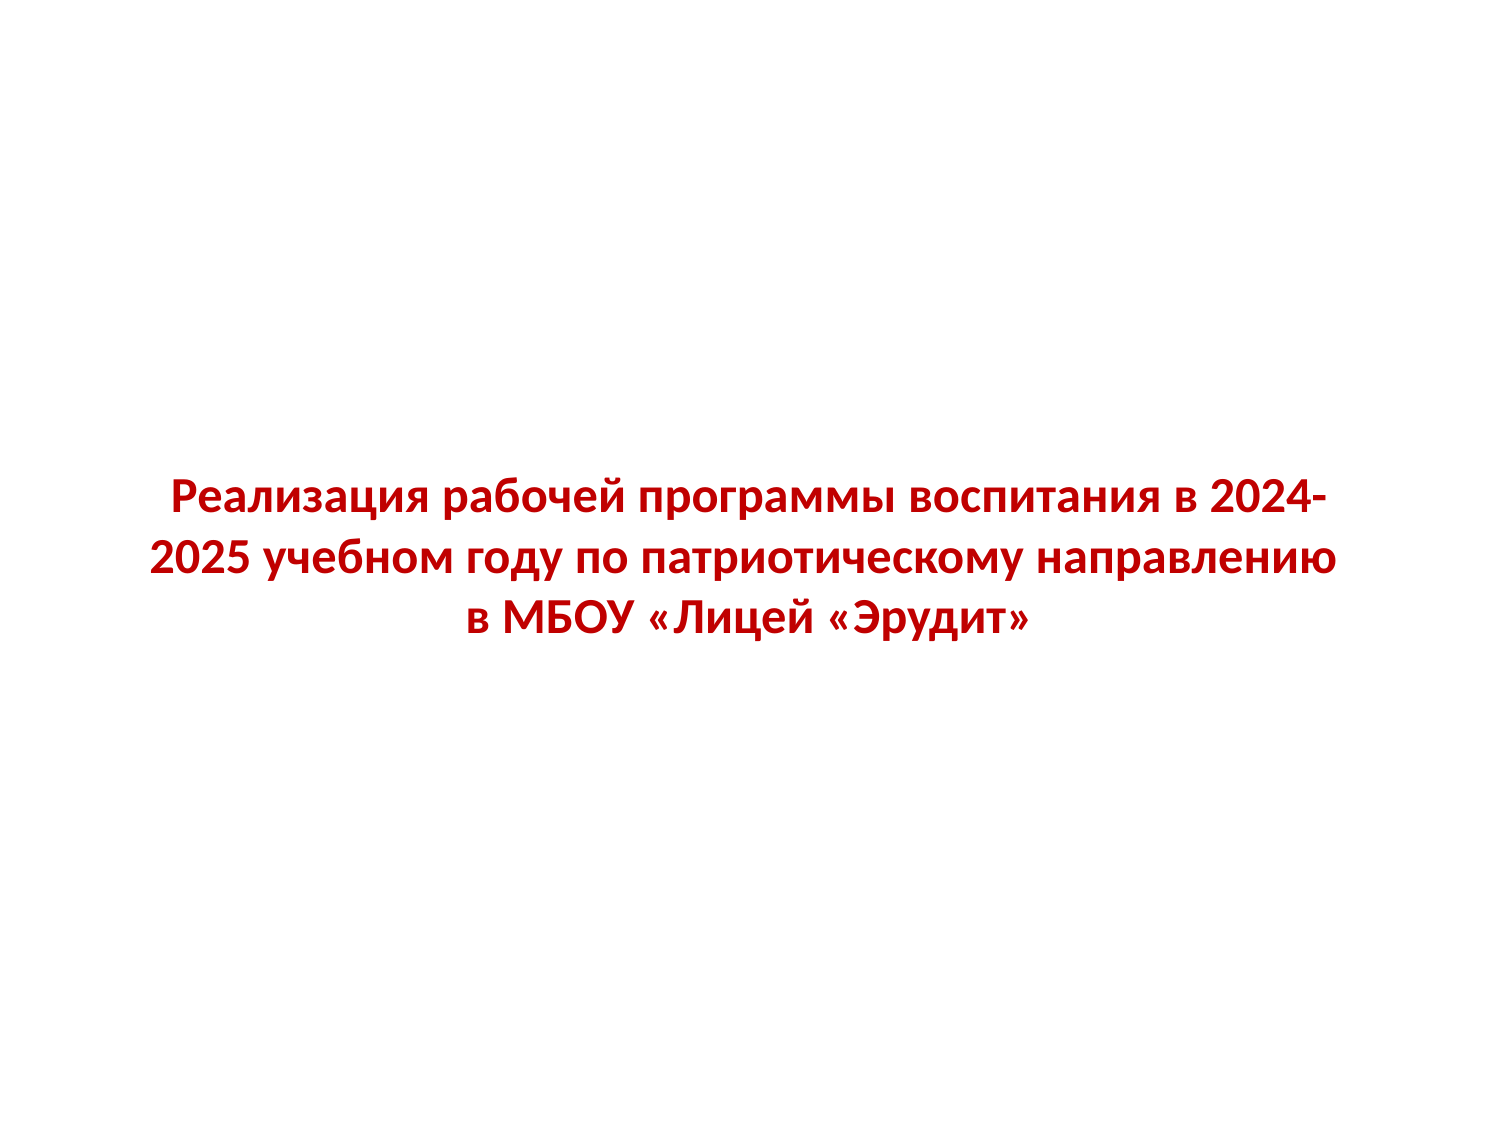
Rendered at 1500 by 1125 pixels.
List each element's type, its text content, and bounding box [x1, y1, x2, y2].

title Реализация рабочей программы воспитания в 2024-2025 учебном году по патриотическому направлению в МБОУ «Лицей «Эрудит» [112, 432, 1388, 674]
